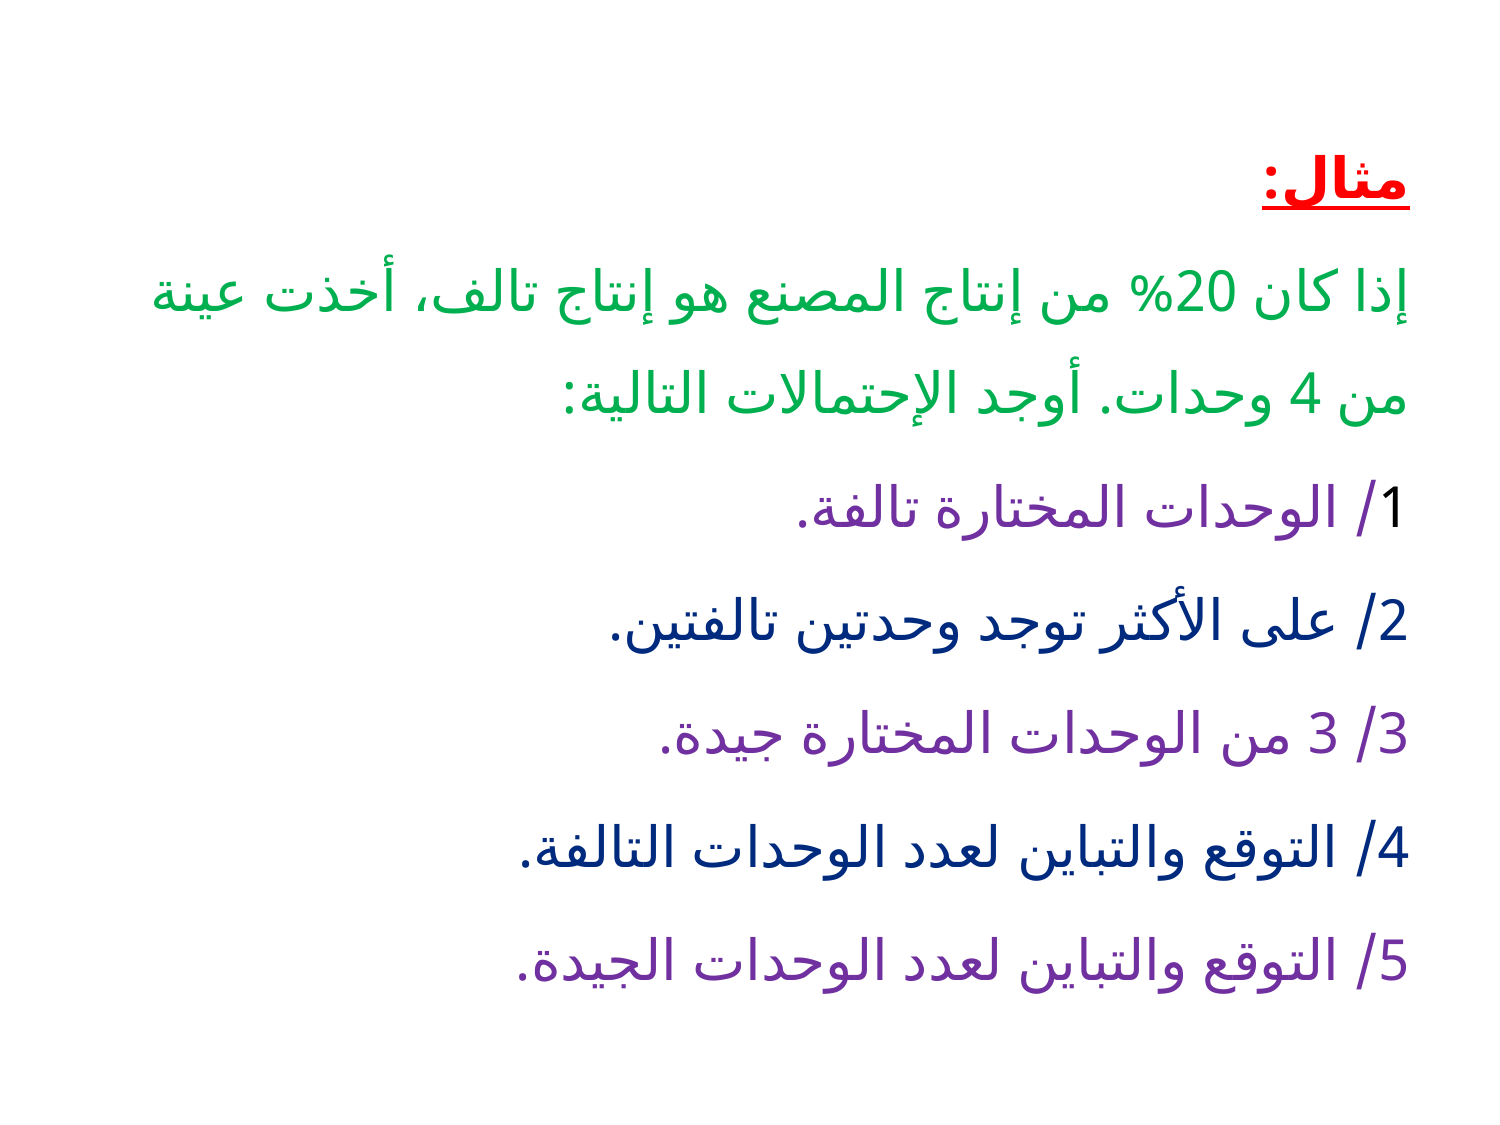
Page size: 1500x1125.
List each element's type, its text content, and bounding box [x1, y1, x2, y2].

list مثال: إذا كان 20% من إنتاج المصنع هو إنتاج تالف، أخذت عينة من 4 وحدات. أوجد الإحتمالات التالية: 1/ الوحدات المختارة تالفة. 2/ على الأكثر توجد وحدتين تالفتين. 3/ 3 من الوحدات المختارة جيدة. 4/ التوقع والتباين لعدد الوحدات التالفة. 5/ التوقع والتباين لعدد الوحدات الجيدة. [75, 99, 1425, 1005]
